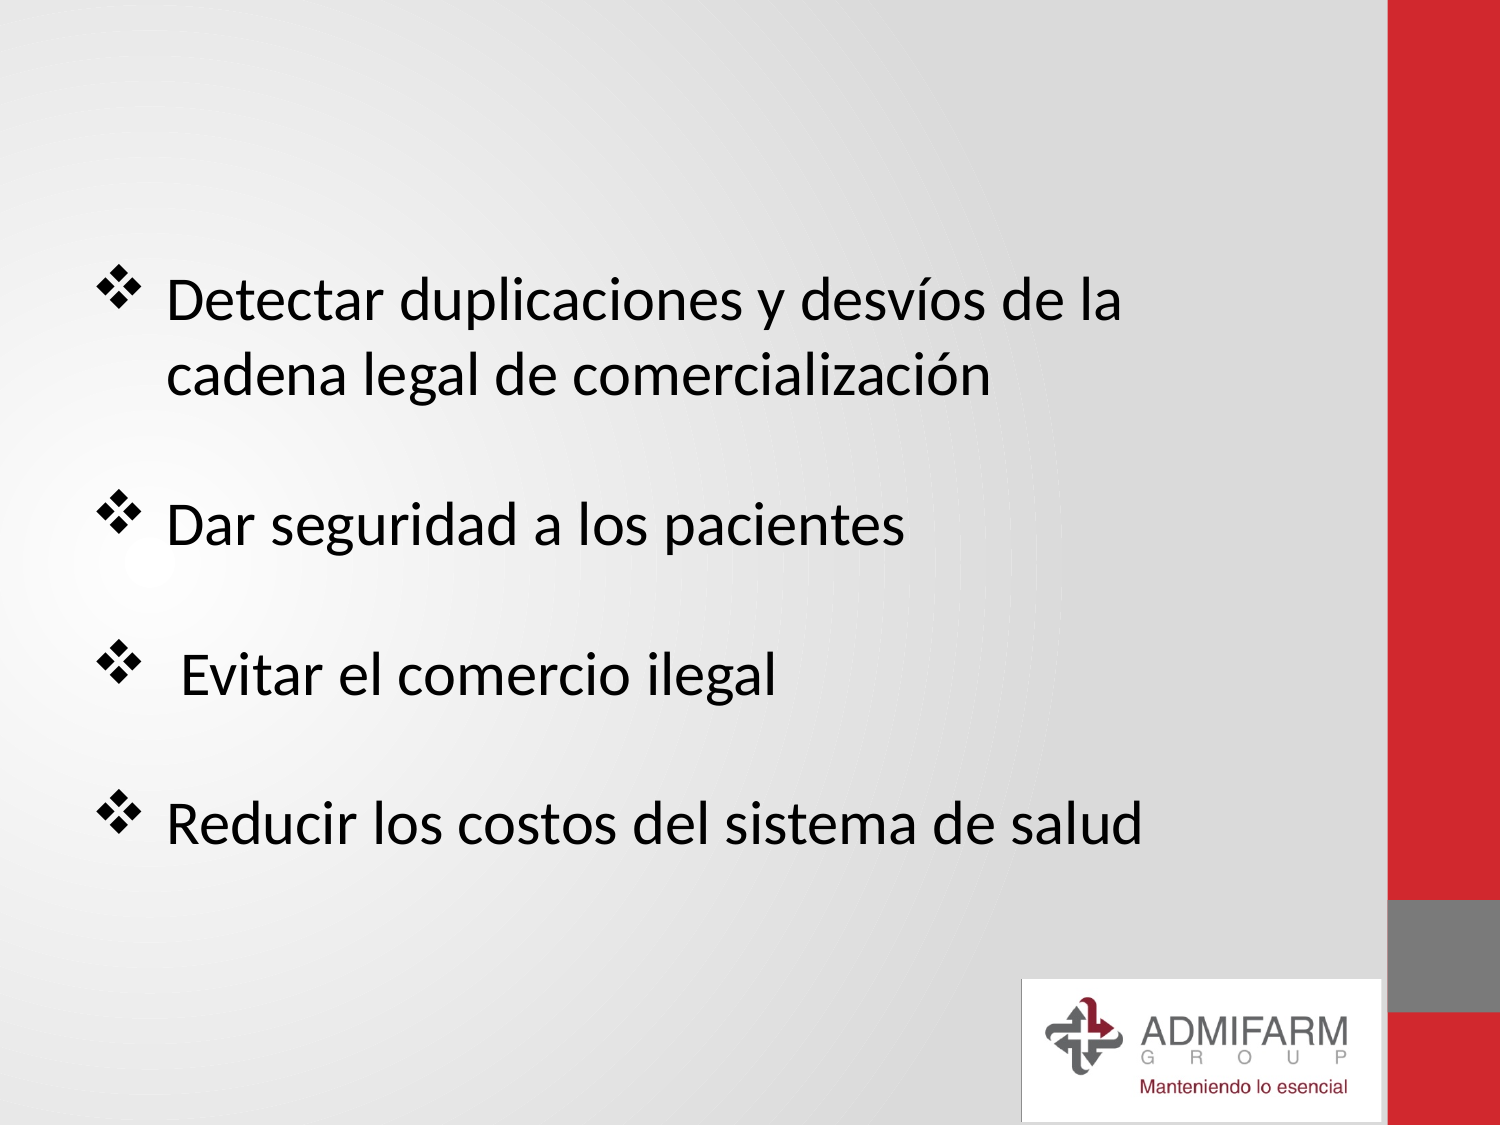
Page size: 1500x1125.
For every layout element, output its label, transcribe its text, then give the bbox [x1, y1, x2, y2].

text_box Detectar duplicaciones y desvíos de la cadena legal de comercialización Dar seguridad a los pacientes Evitar el comercio ilegal Reducir los costos del sistema de salud [76, 250, 1329, 910]
picture [1021, 978, 1382, 1123]
